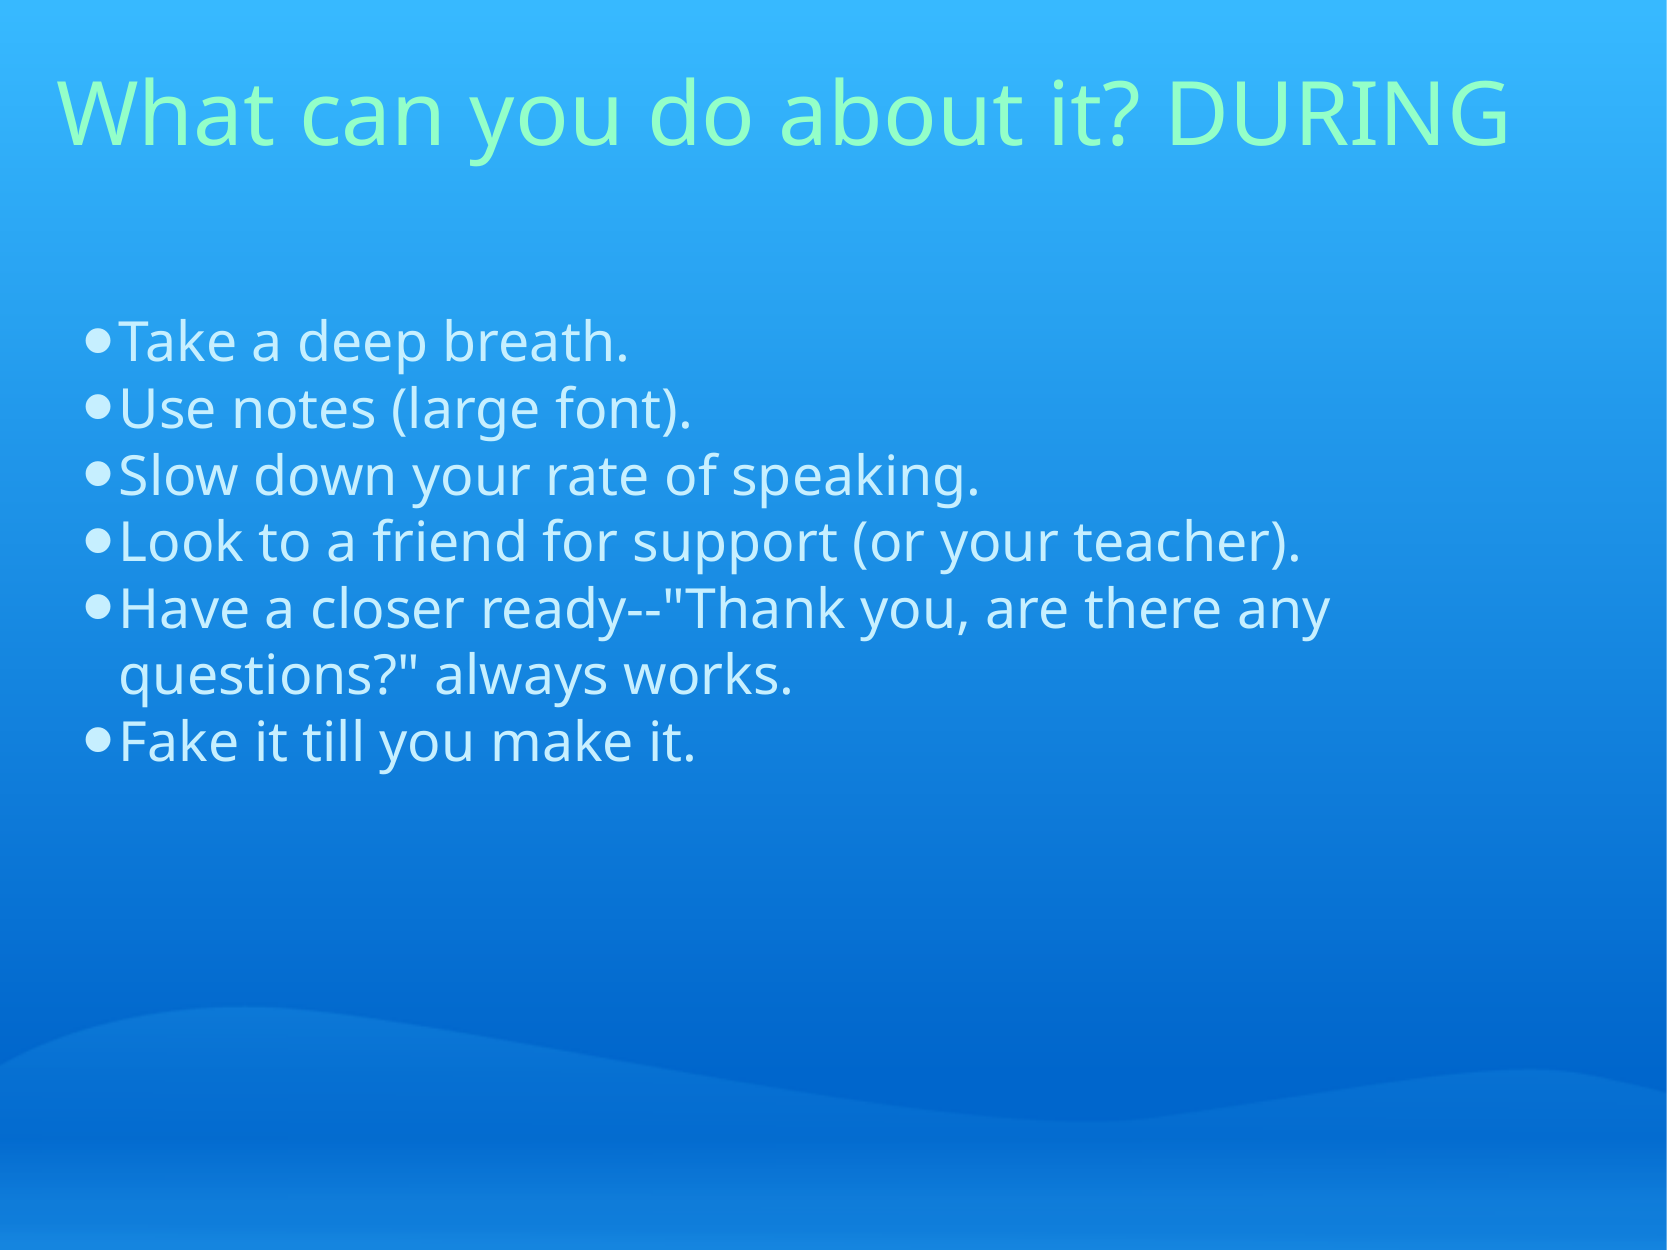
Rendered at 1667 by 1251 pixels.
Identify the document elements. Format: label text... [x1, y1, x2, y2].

title What can you do about it? DURING [50, 50, 1630, 213]
list Take a deep breath. Use notes (large font). Slow down your rate of speaking. Look to a friend for support (or your teacher). Have a closer ready--"Thank you, are there any questions?" always works. Fake it till you make it. [50, 300, 1630, 1213]
picture [0, 0, 1667, 1250]
